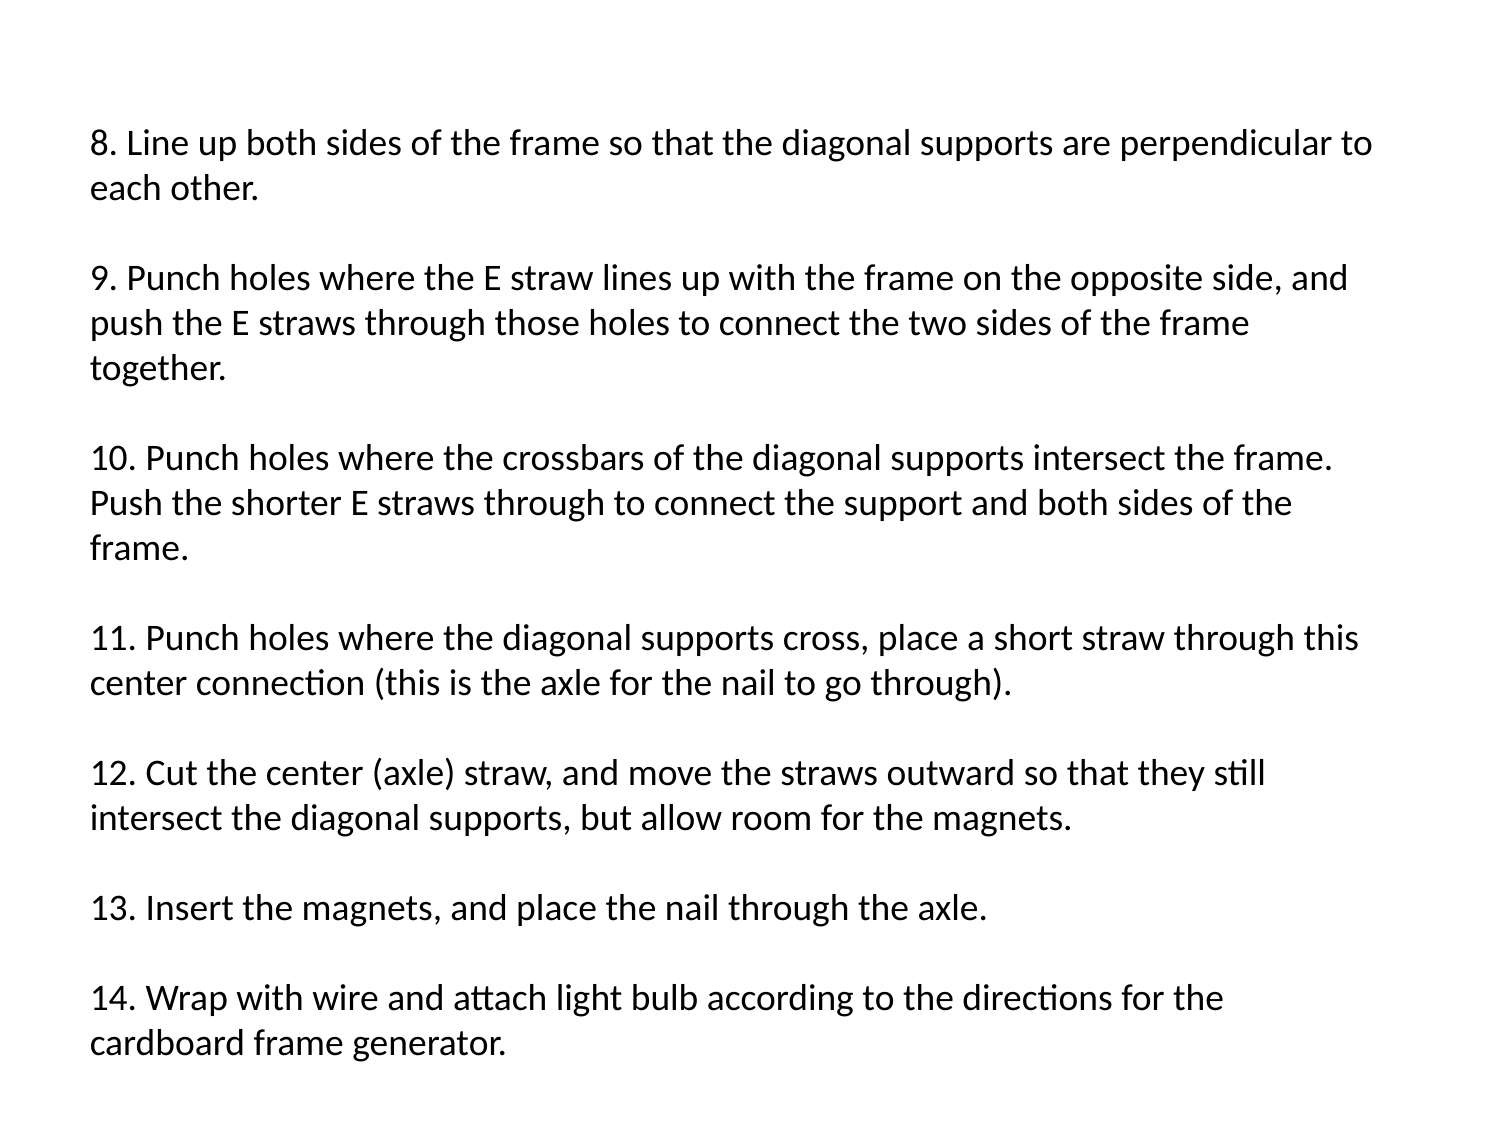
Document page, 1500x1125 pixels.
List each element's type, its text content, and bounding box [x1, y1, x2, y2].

text_box 8. Line up both sides of the frame so that the diagonal supports are perpendicular to each other. 9. Punch holes where the E straw lines up with the frame on the opposite side, and push the E straws through those holes to connect the two sides of the frame together. 10. Punch holes where the crossbars of the diagonal supports intersect the frame. Push the shorter E straws through to connect the support and both sides of the frame. 11. Punch holes where the diagonal supports cross, place a short straw through this center connection (this is the axle for the nail to go through). 12. Cut the center (axle) straw, and move the straws outward so that they still intersect the diagonal supports, but allow room for the magnets. 13. Insert the magnets, and place the nail through the axle. 14. Wrap with wire and attach light bulb according to the directions for the cardboard frame generator. [75, 110, 1400, 1070]
